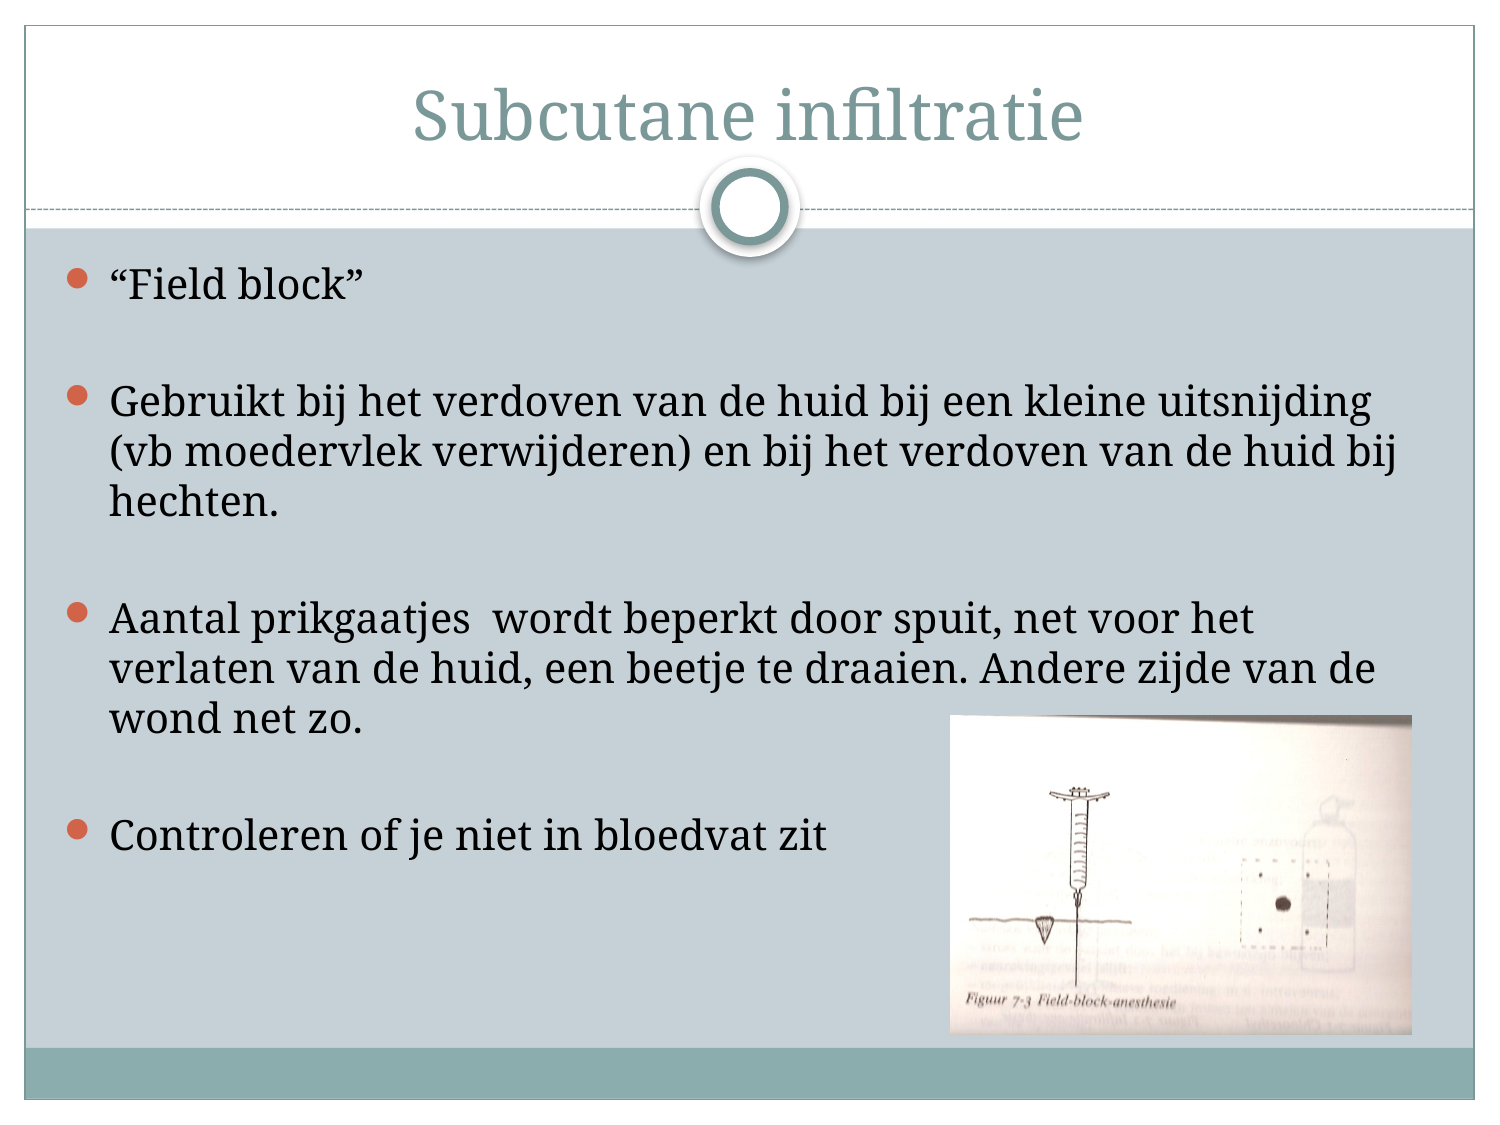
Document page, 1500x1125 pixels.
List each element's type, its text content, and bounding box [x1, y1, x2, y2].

picture [950, 715, 1412, 1036]
list “Field block” Gebruikt bij het verdoven van de huid bij een kleine uitsnijding (vb moedervlek verwijderen) en bij het verdoven van de huid bij hechten. Aantal prikgaatjes wordt beperkt door spuit, net voor het verlaten van de huid, een beetje te draaien. Andere zijde van de wond net zo. Controleren of je niet in bloedvat zit [49, 250, 1445, 1001]
title Subcutane infiltratie [49, 37, 1450, 162]
